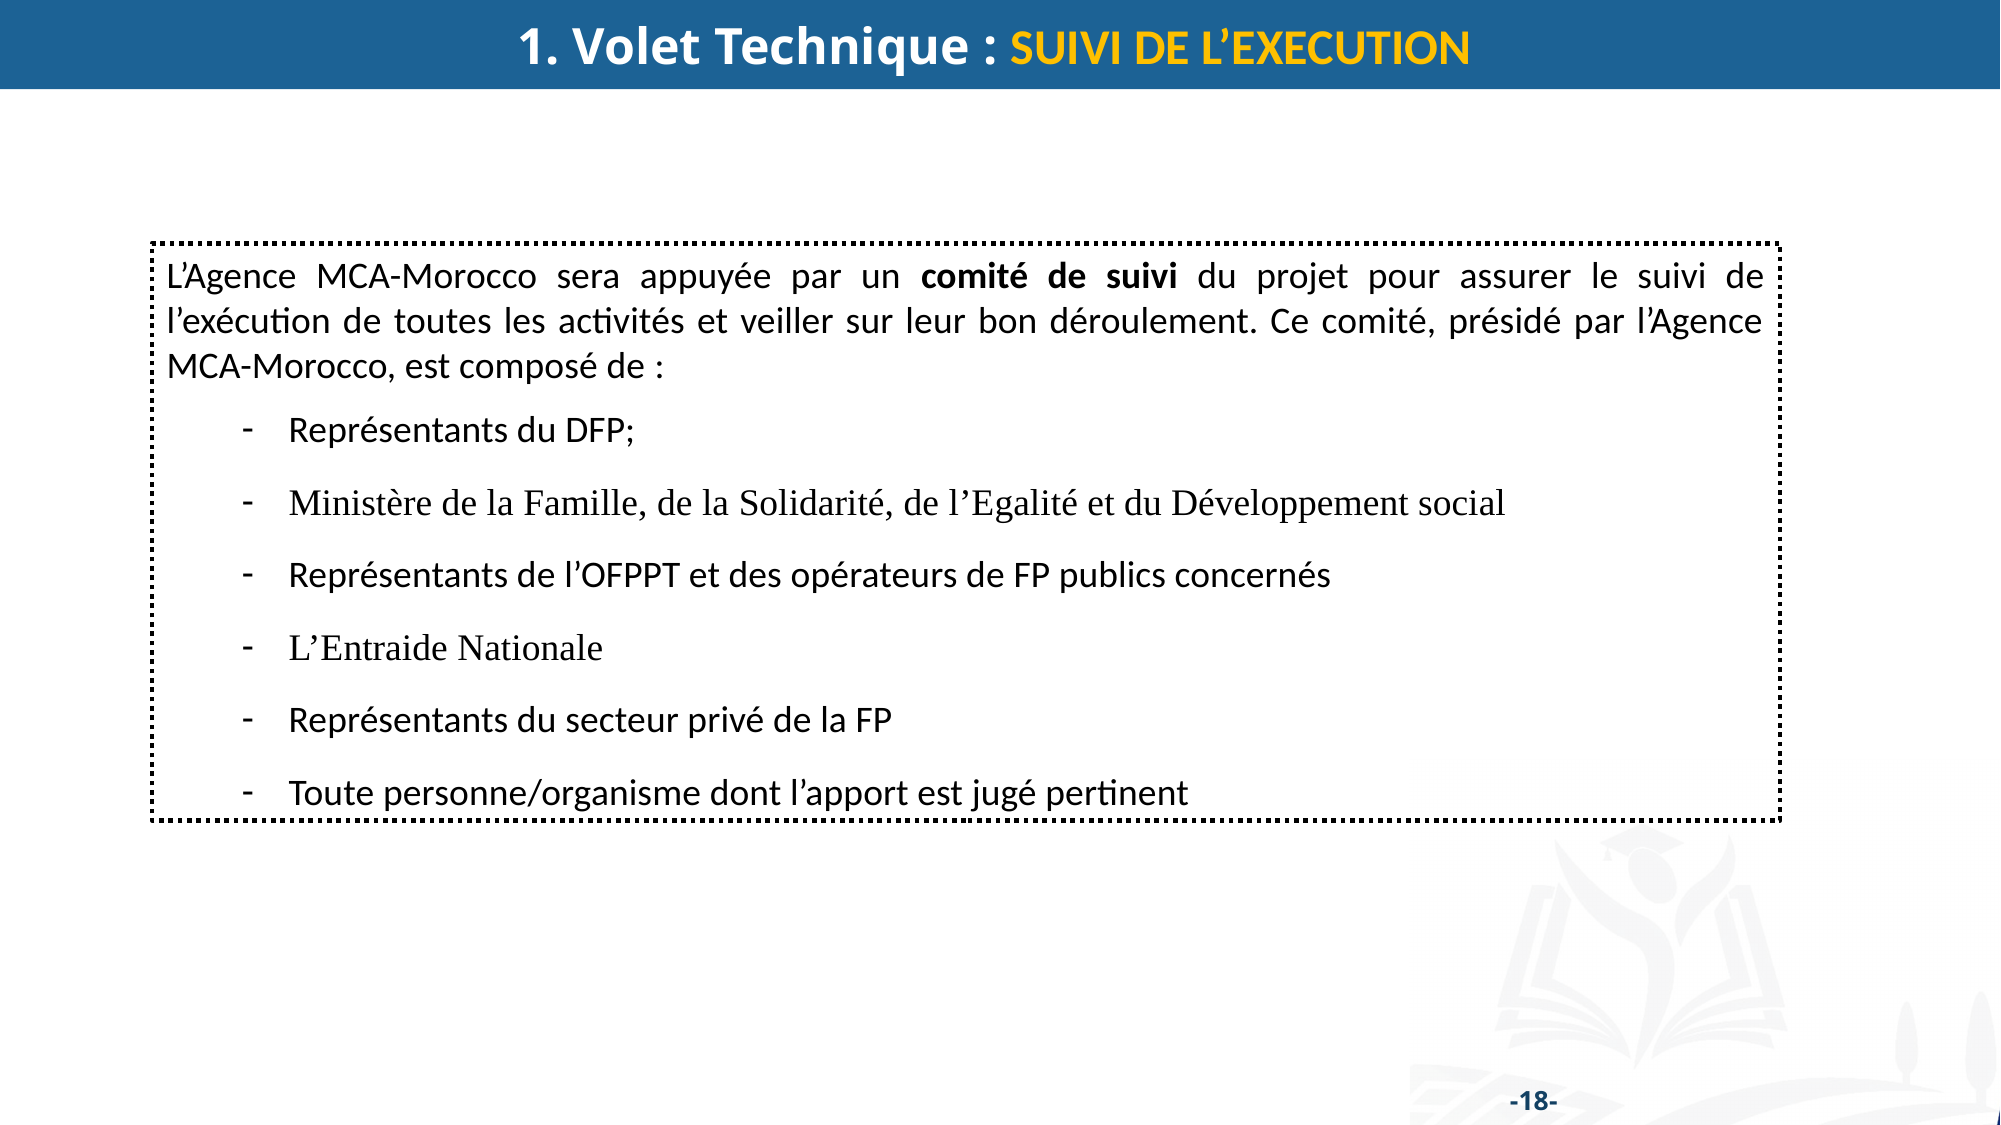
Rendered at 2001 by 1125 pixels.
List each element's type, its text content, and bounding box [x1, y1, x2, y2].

text_box 1. Volet Technique : SUIVI DE L’EXECUTION [0, 0, 2000, 91]
picture [1409, 759, 2000, 1125]
text_box L’Agence MCA-Morocco sera appuyée par un comité de suivi du projet pour assurer le suivi de l’exécution de toutes les activités et veiller sur leur bon déroulement. Ce comité, présidé par l’Agence MCA-Morocco, est composé de : Représentants du DFP; Ministère de la Famille, de la Solidarité, de l’Egalité et du Développement social Représentants de l’OFPPT et des opérateurs de FP publics concernés L’Entraide Nationale Représentants du secteur privé de la FP Toute personne/organisme dont l’apport est jugé pertinent [151, 243, 1781, 821]
